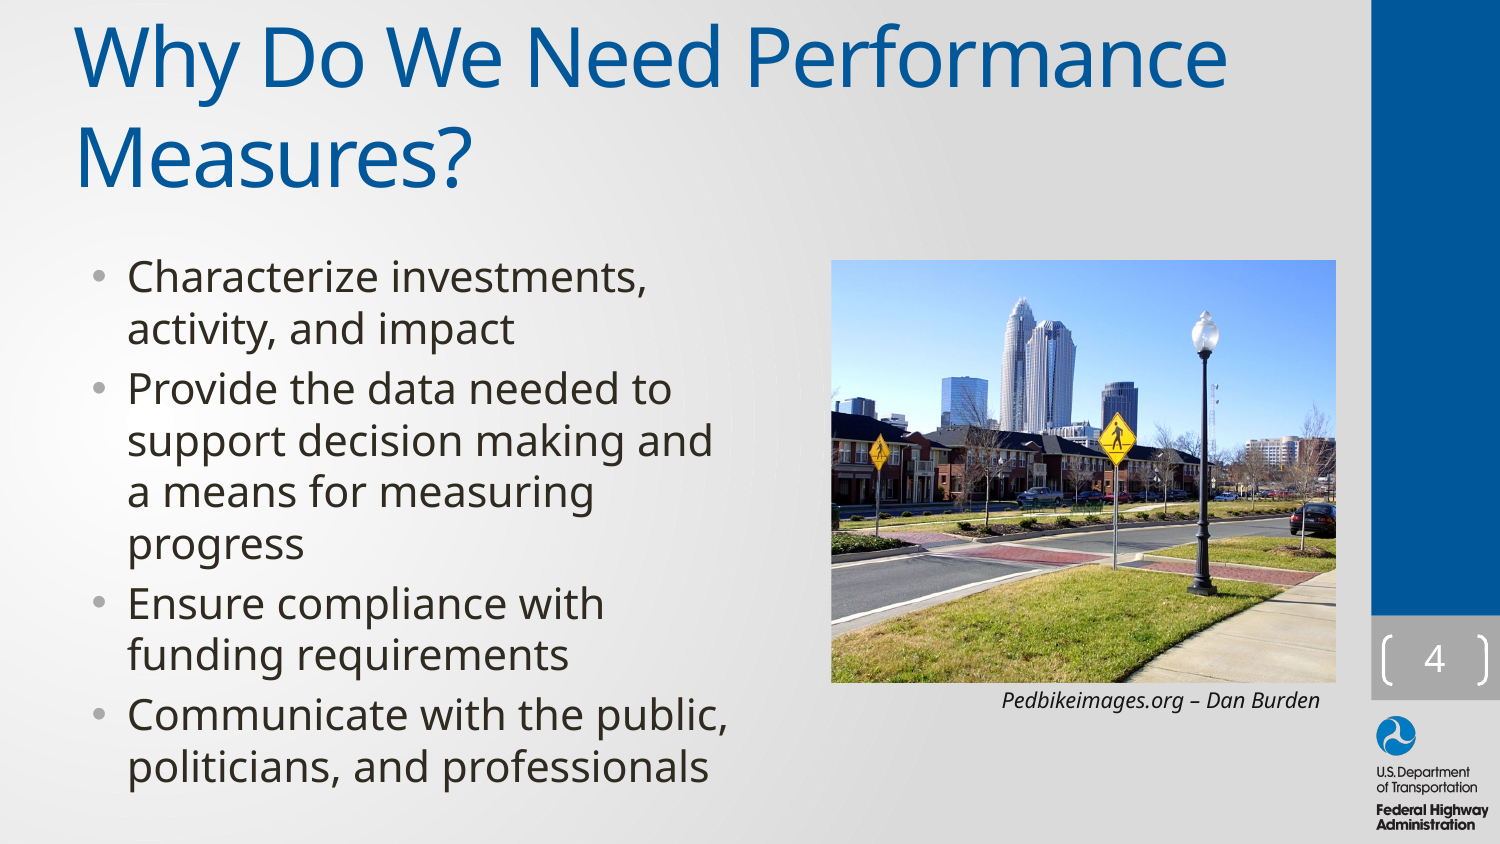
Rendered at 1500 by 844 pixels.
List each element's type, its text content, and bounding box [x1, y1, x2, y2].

title Why Do We Need Performance Measures? [58, 33, 1309, 175]
slide_number 4 [1381, 634, 1488, 687]
list Characterize investments, activity, and impact Provide the data needed to support decision making and a means for measuring progress Ensure compliance with funding requirements Communicate with the public, politicians, and professionals [58, 242, 758, 810]
text_box Pedbikeimages.org – Dan Burden [757, 682, 1336, 717]
picture [830, 259, 1337, 683]
